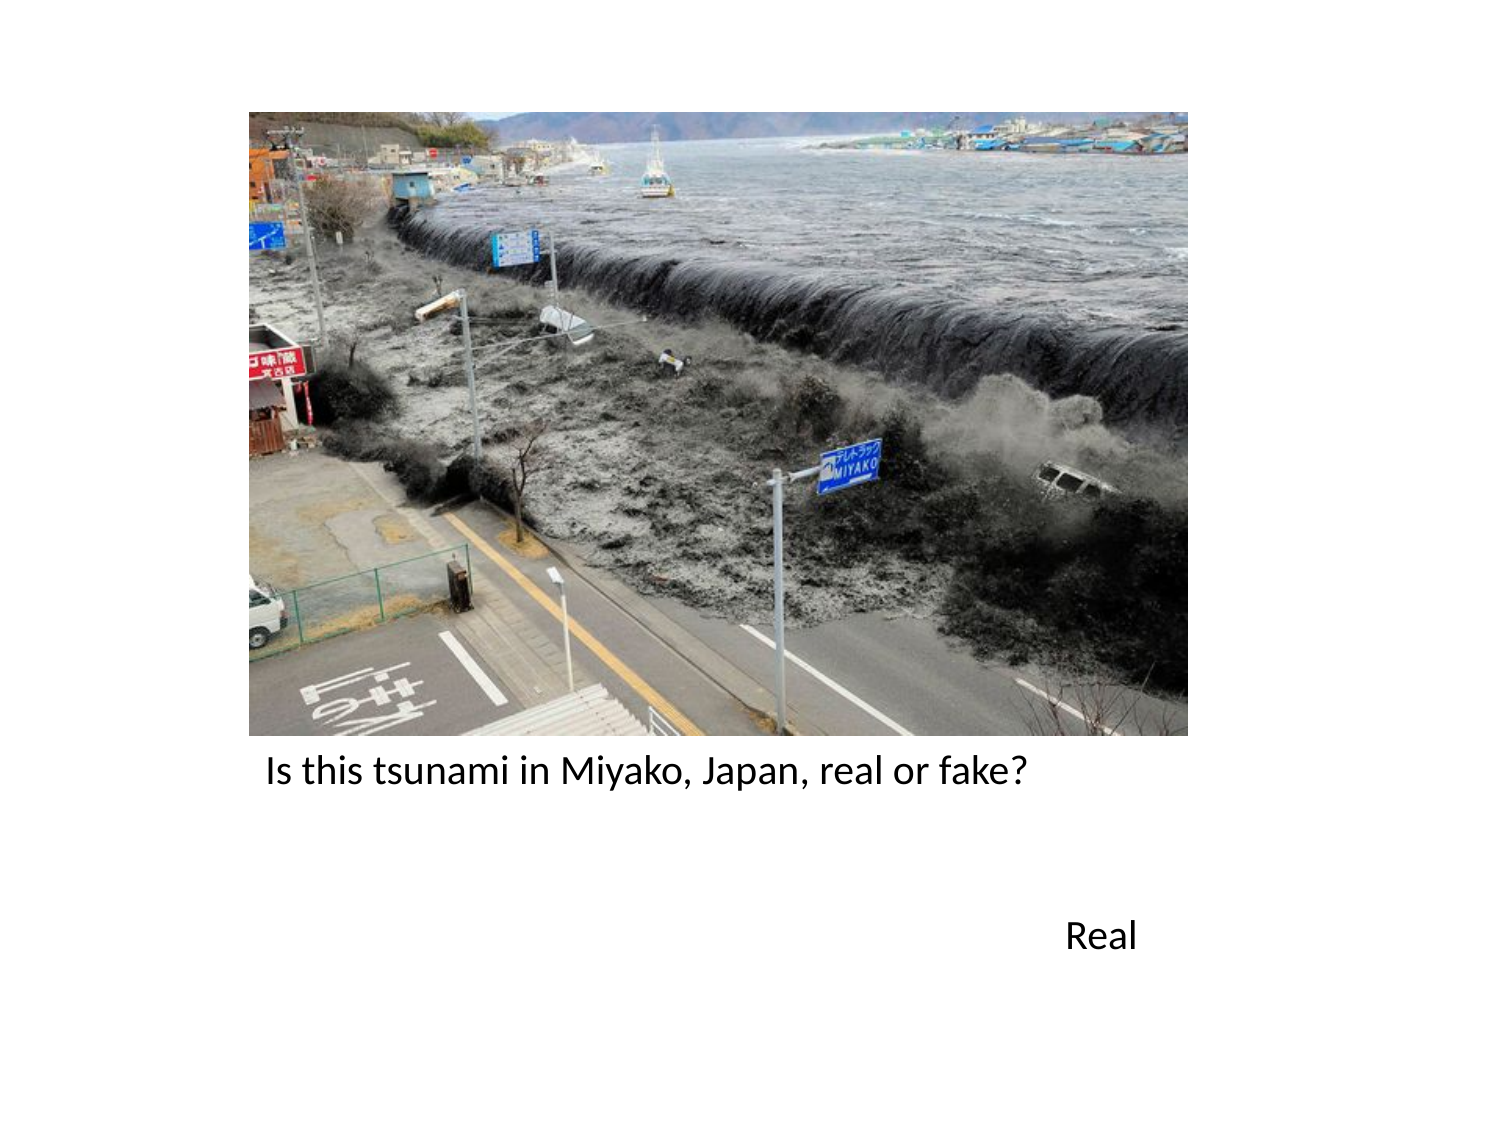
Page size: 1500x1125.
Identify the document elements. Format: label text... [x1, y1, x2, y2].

text_box Is this tsunami in Miyako, Japan, real or fake? [250, 742, 1045, 801]
picture [249, 111, 1188, 736]
text_box Real [1050, 900, 1153, 966]
